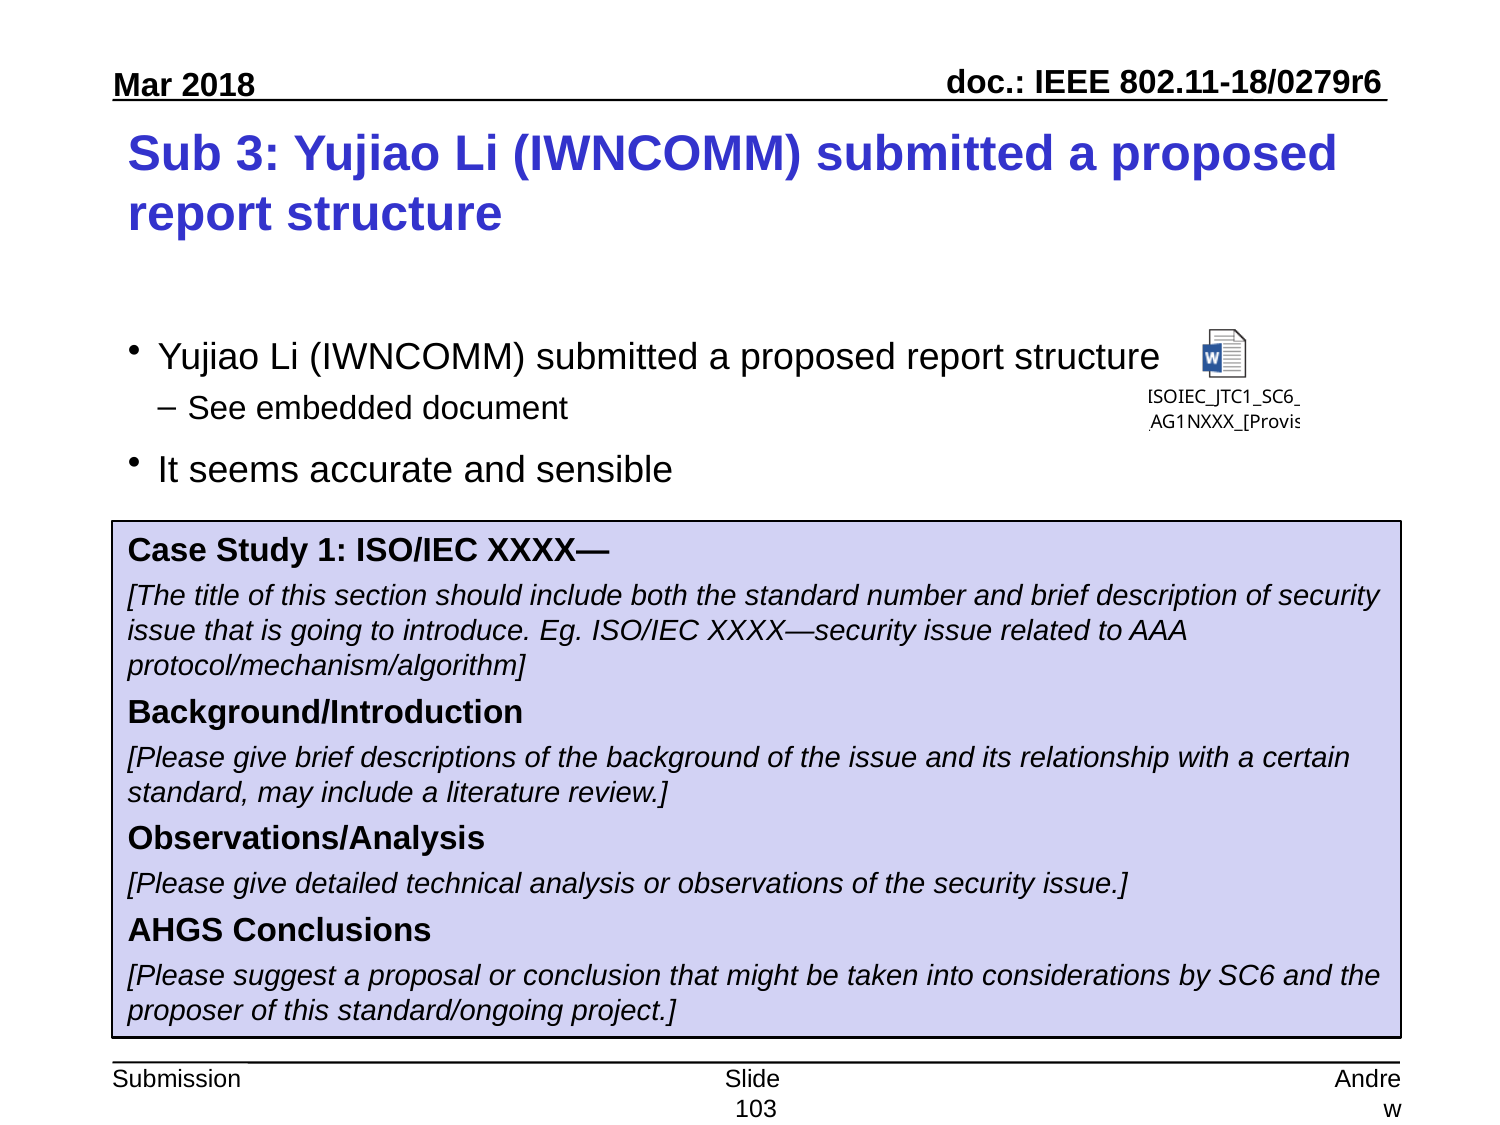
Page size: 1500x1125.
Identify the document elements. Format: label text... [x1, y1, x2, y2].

text_box Case Study 1: ISO/IEC XXXX— [The title of this section should include both the standard number and brief description of security issue that is going to introduce. Eg. ISO/IEC XXXX—security issue related to AAA protocol/mechanism/algorithm] Background/Introduction [Please give brief descriptions of the background of the issue and its relationship with a certain standard, may include a literature review.] Observations/Analysis [Please give detailed technical analysis or observations of the security issue.] AHGS Conclusions [Please suggest a proposal or conclusion that might be taken into considerations by SC6 and the proposer of this standard/ongoing project.] [112, 520, 1402, 1038]
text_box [1149, 328, 1301, 459]
footer Andrew Myles, Cisco [1320, 1061, 1402, 1093]
slide_number Slide 103 [709, 1061, 803, 1093]
list Yujiao Li (IWNCOMM) submitted a proposed report structure See embedded document It seems accurate and sensible [112, 324, 1388, 520]
title Sub 3: Yujiao Li (IWNCOMM) submitted a proposed report structure [112, 112, 1425, 288]
